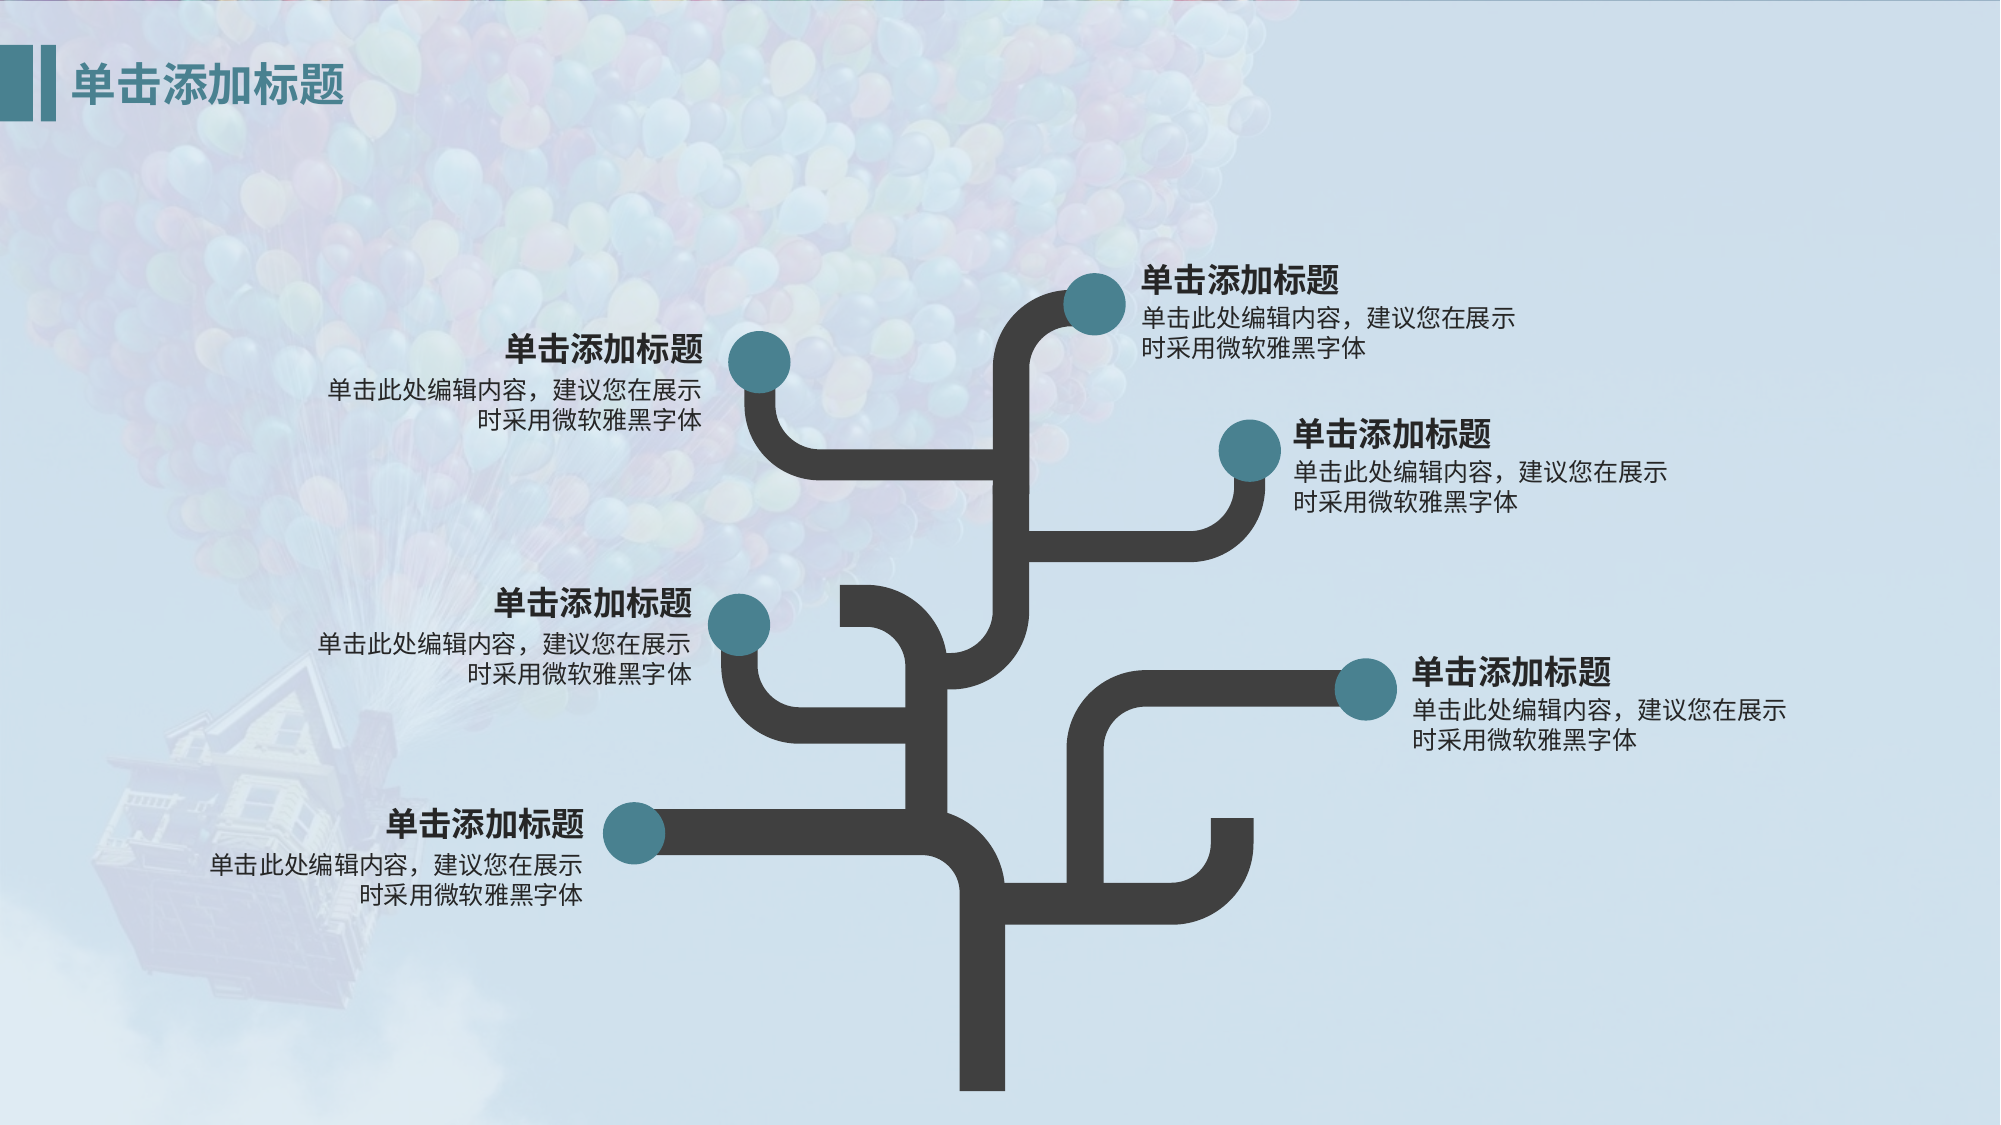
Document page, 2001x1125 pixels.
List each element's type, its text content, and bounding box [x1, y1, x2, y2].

text_box [721, 651, 926, 744]
text_box 单击添加标题 [1396, 647, 1744, 694]
text_box 单击此处编辑内容，建议您在展示时采用微软雅黑字体 [1412, 680, 1813, 769]
text_box 单击此处编辑内容，建议您在展示时采用微软雅黑字体 [1141, 288, 1541, 377]
text_box [655, 809, 1006, 1092]
text_box 单击此处编辑内容，建议您在展示时采用微软雅黑字体 [172, 842, 599, 917]
text_box [1063, 273, 1126, 336]
text_box [982, 818, 1254, 925]
text_box 单击添加标题 [1125, 255, 1473, 302]
text_box 单击添加标题 [1277, 409, 1625, 456]
text_box [708, 593, 771, 656]
text_box 单击添加标题 [55, 47, 460, 118]
text_box [1030, 478, 1266, 563]
text_box [1218, 419, 1281, 482]
text_box [839, 584, 948, 834]
text_box [925, 495, 1030, 690]
text_box 单击此处编辑内容，建议您在展示时采用微软雅黑字体 [280, 621, 708, 696]
text_box [602, 802, 666, 865]
text_box 单击添加标题 [351, 575, 708, 630]
text_box [728, 331, 791, 394]
text_box [1066, 670, 1340, 911]
text_box 单击此处编辑内容，建议您在展示时采用微软雅黑字体 [1293, 442, 1693, 531]
text_box [992, 290, 1072, 495]
text_box 单击此处编辑内容，建议您在展示时采用微软雅黑字体 [290, 367, 718, 442]
text_box [1334, 658, 1397, 721]
text_box 单击添加标题 [362, 321, 719, 376]
text_box [744, 390, 992, 481]
text_box 单击添加标题 [243, 795, 600, 851]
